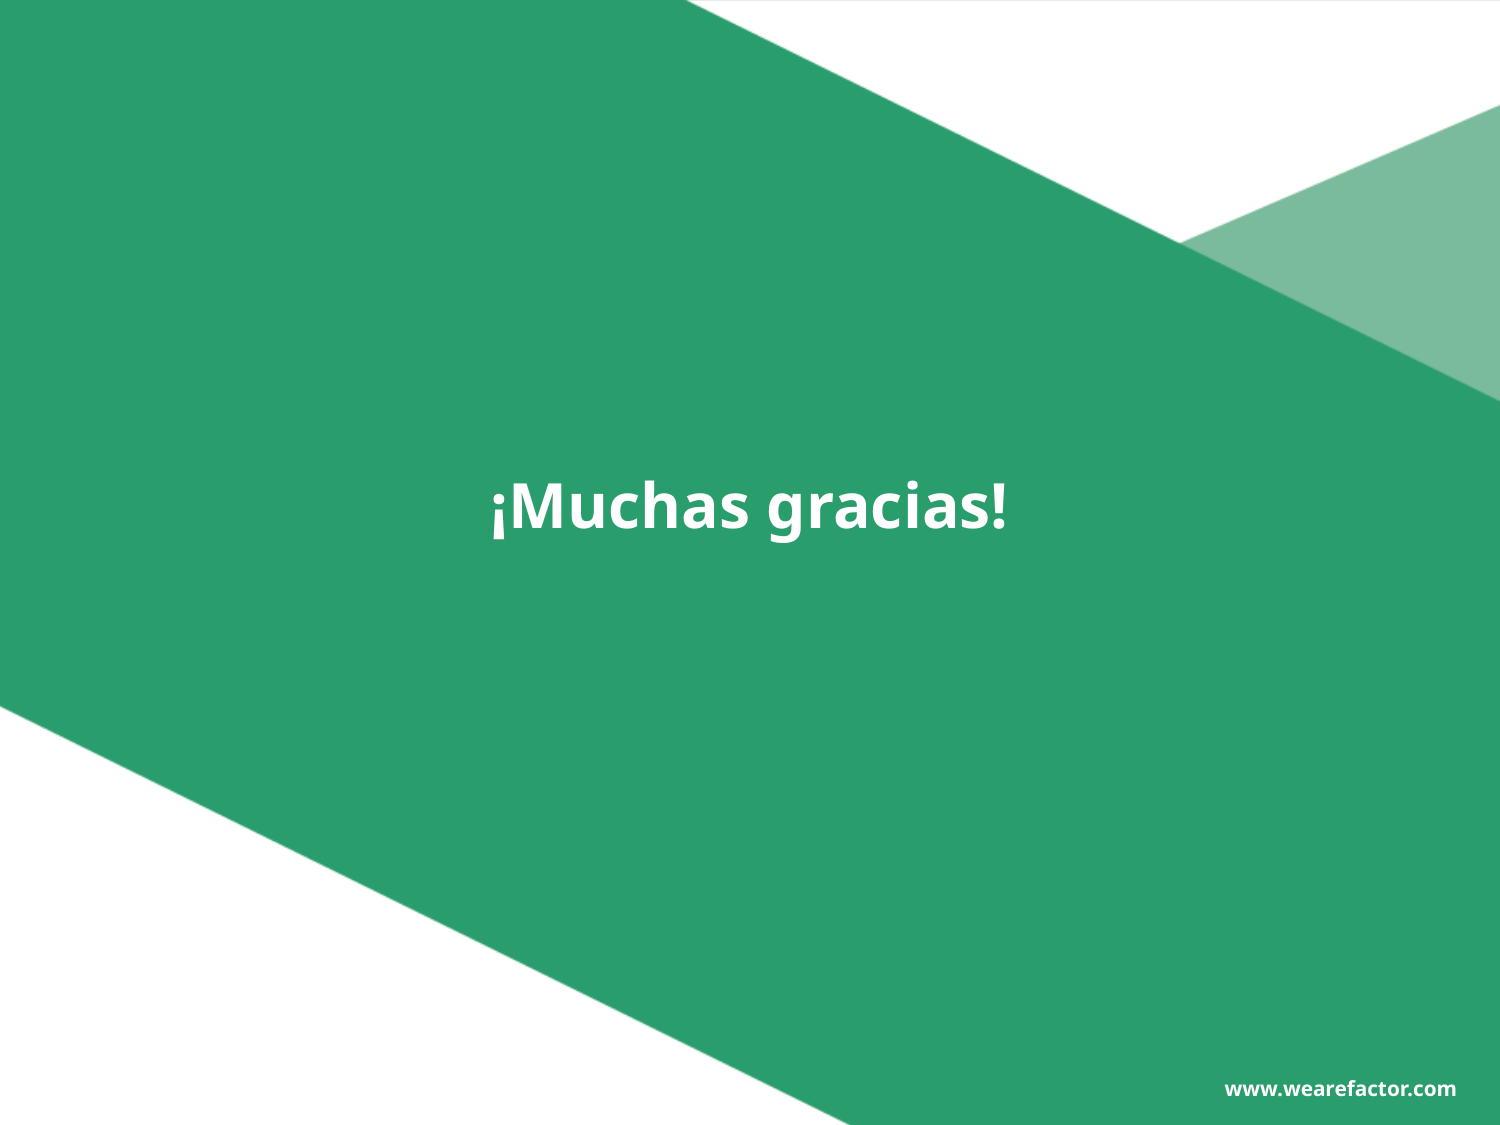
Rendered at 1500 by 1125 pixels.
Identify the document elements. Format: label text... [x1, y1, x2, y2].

picture [0, 0, 1500, 458]
text_box www.wearefactor.com [1187, 813, 1500, 1101]
text_box ¡Muchas gracias! [0, 458, 1500, 639]
picture [0, 639, 1500, 1125]
